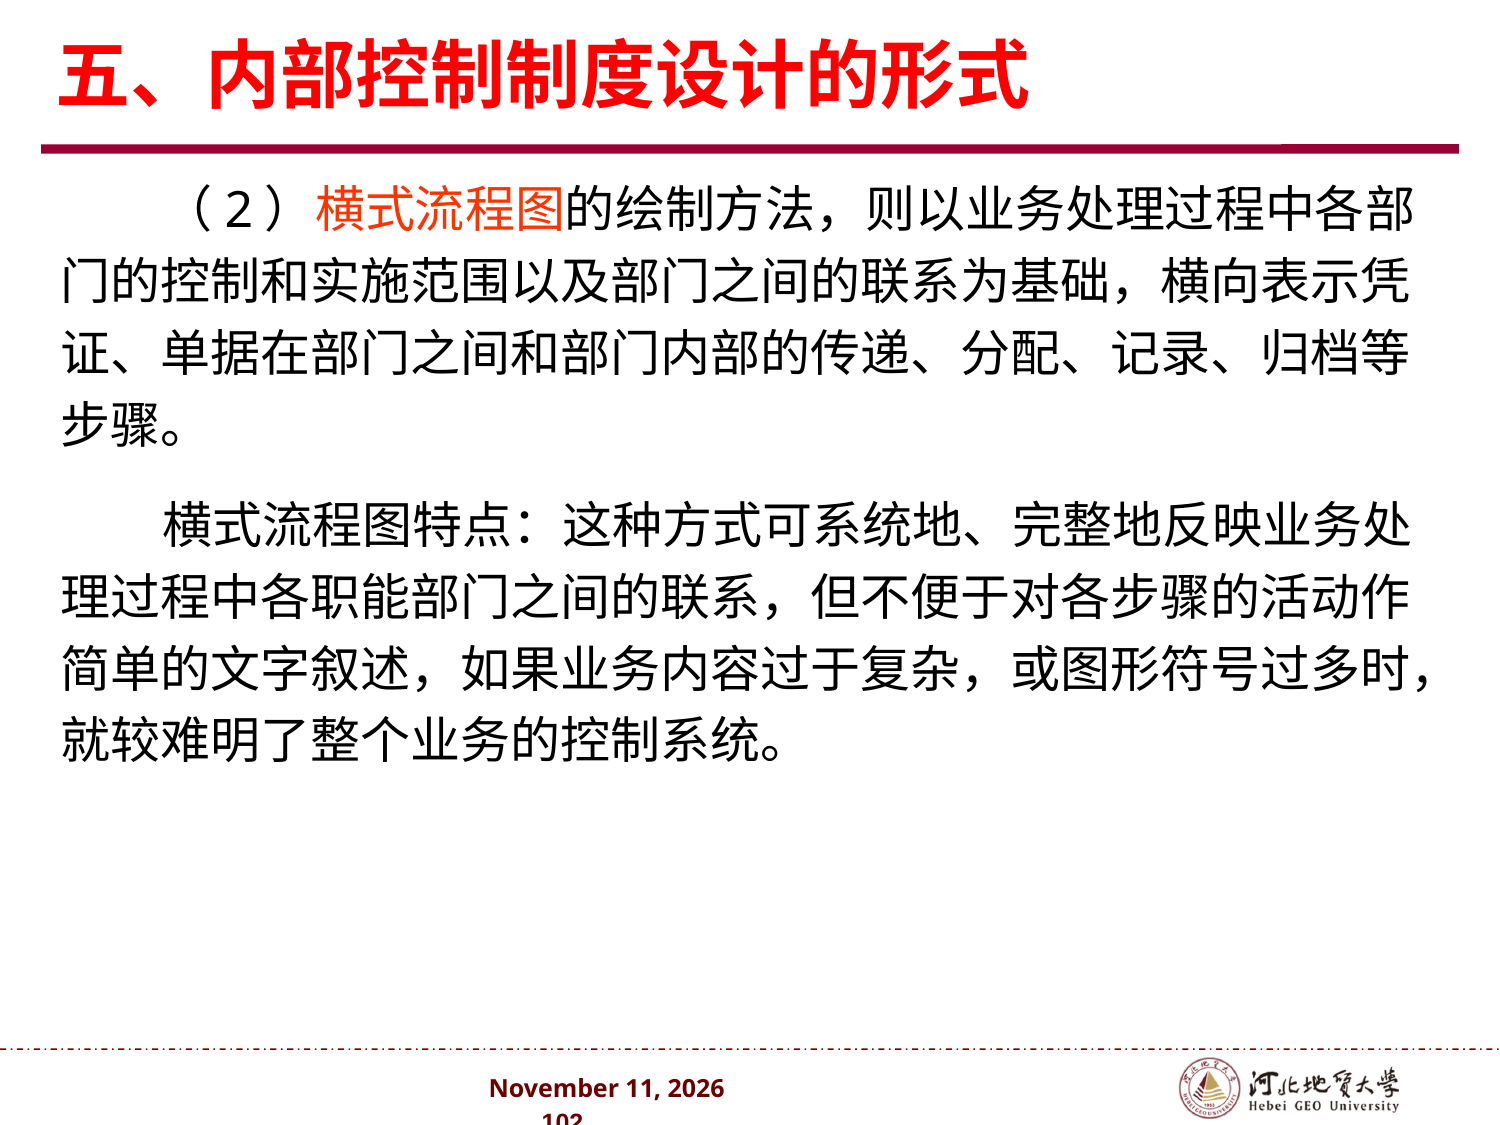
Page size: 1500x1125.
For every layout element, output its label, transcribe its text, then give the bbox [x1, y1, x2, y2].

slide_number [473, 1064, 990, 1109]
picture [1159, 1049, 1420, 1125]
text_box （2）横式流程图的绘制方法，则以业务处理过程中各部门的控制和实施范围以及部门之间的联系为基础，横向表示凭证、单据在部门之间和部门内部的传递、分配、记录、归档等步骤。 横式流程图特点：这种方式可系统地、完整地反映业务处理过程中各职能部门之间的联系，但不便于对各步骤的活动作简单的文字叙述，如果业务内容过于复杂，或图形符号过多时，就较难明了整个业务的控制系统。 [60, 165, 1454, 1035]
title 五、内部控制制度设计的形式 [40, 18, 1460, 126]
